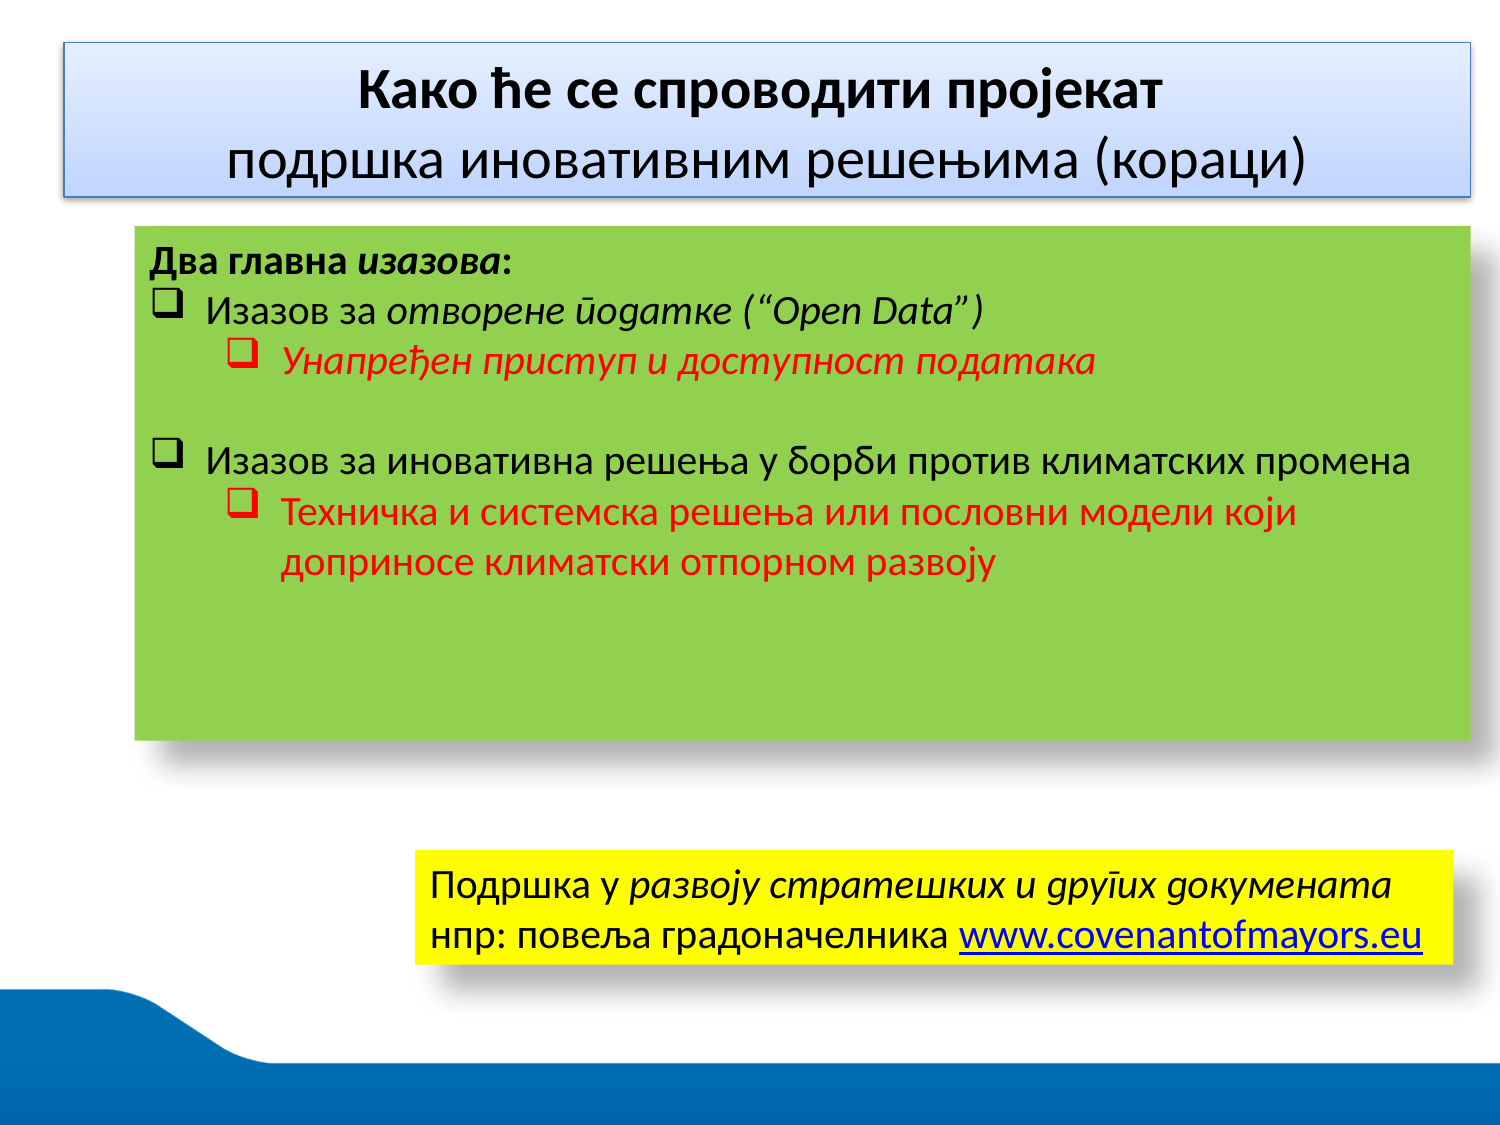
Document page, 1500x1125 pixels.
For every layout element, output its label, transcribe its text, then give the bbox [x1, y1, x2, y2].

text_box Како ће се спроводити пројекат подршка иновативним решењима (кораци) [63, 42, 1471, 198]
text_box Два главна изазова: Изазов за отворене податке (“Open Data”) Унапређен приступ и доступност података Изазов за иновативна решења у борби против климатских промена Техничка и системска решења или пословни модели који доприносе климатски отпорном развоју [134, 225, 1471, 741]
picture [0, 956, 1500, 1125]
text_box Подршка у развоју стратешких и других докумената нпр: повеља градоначелника www.covenantofmayors.eu [415, 849, 1454, 955]
